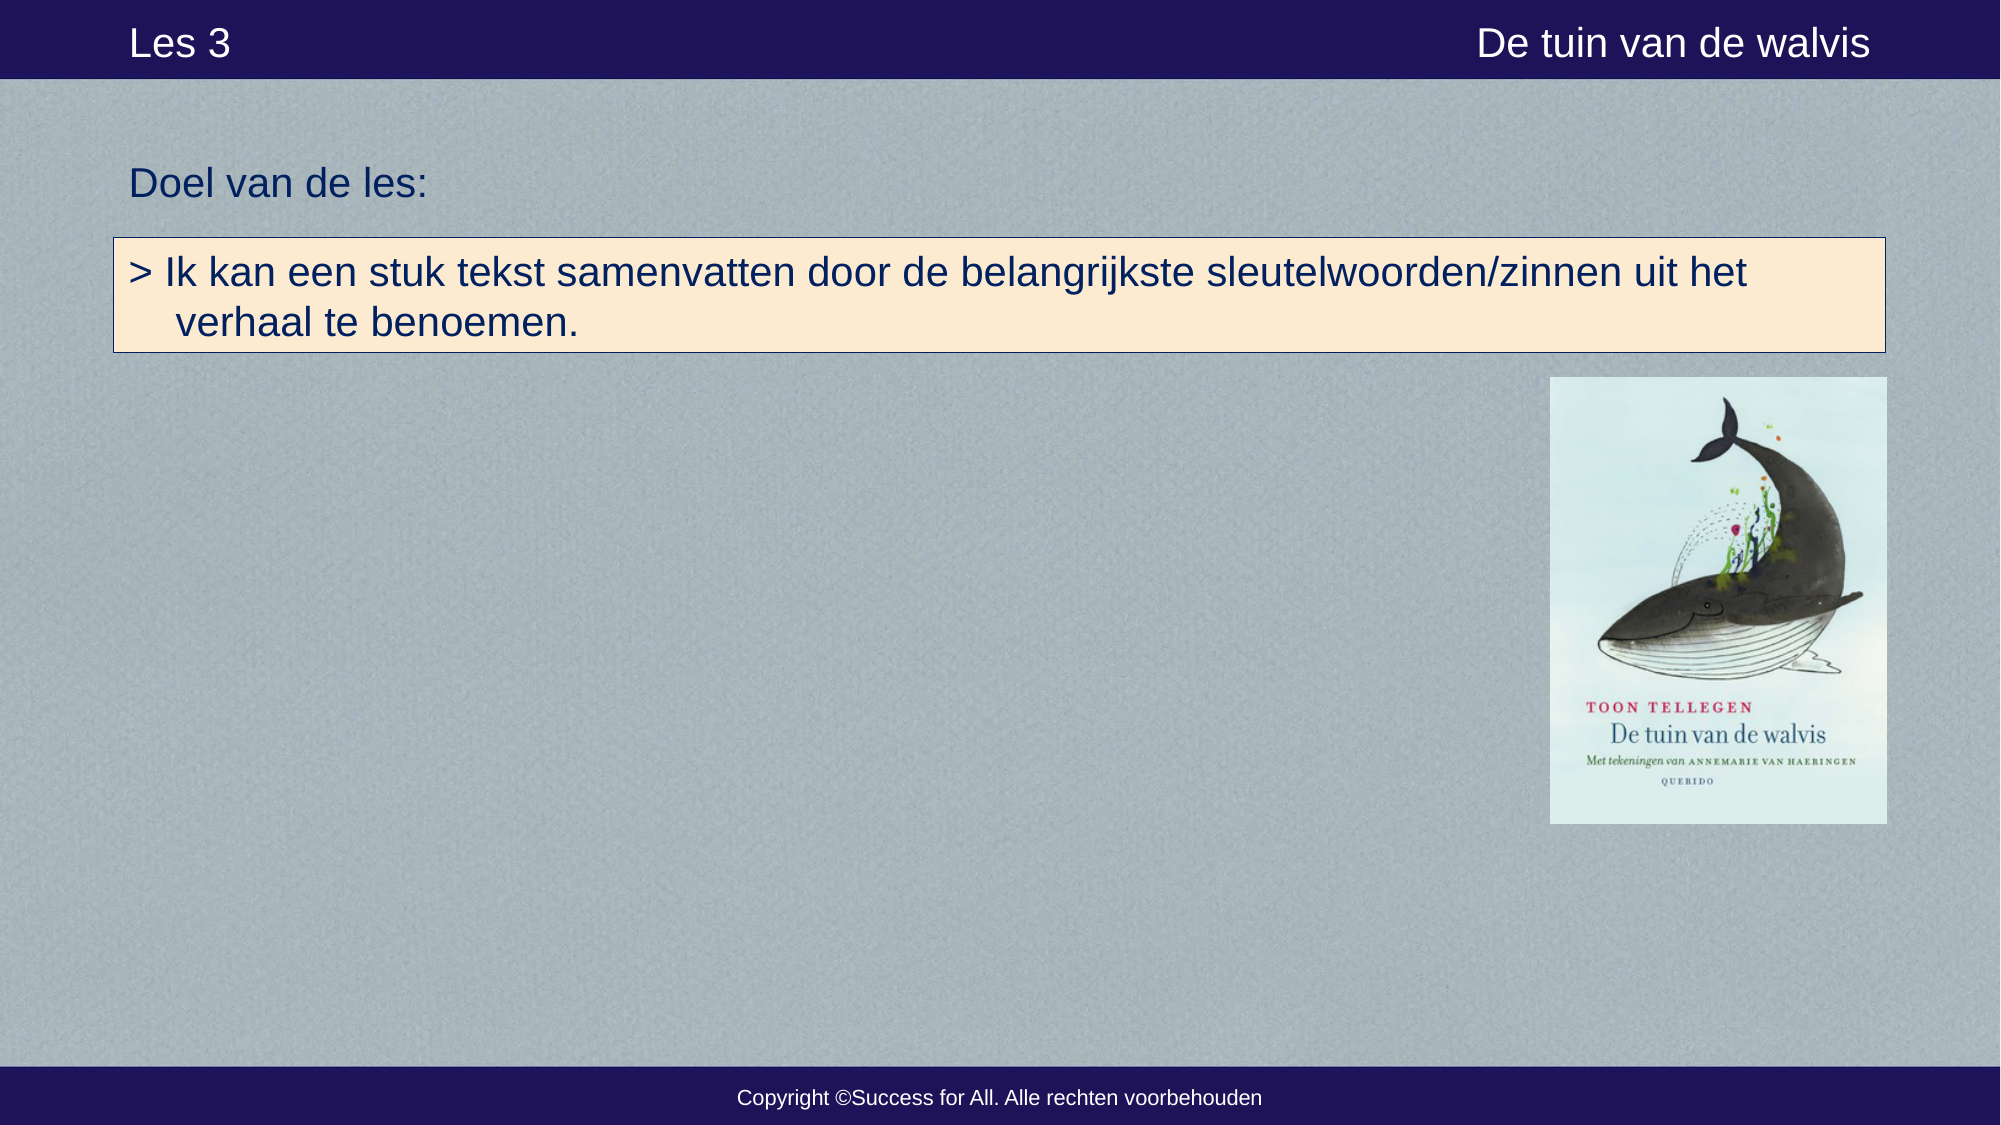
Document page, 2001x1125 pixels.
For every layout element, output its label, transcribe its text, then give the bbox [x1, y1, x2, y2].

picture [0, 0, 2001, 1125]
text_box Copyright ©Success for All. Alle rechten voorbehouden [0, 1076, 2000, 1125]
text_box De tuin van de walvis [999, 8, 1886, 73]
text_box > Ik kan een stuk tekst samenvatten door de belangrijkste sleutelwoorden/zinnen uit het verhaal te benoemen. [113, 237, 1886, 353]
text_box Doel van de les: [113, 148, 1635, 214]
text_box Les 3 [114, 8, 354, 73]
